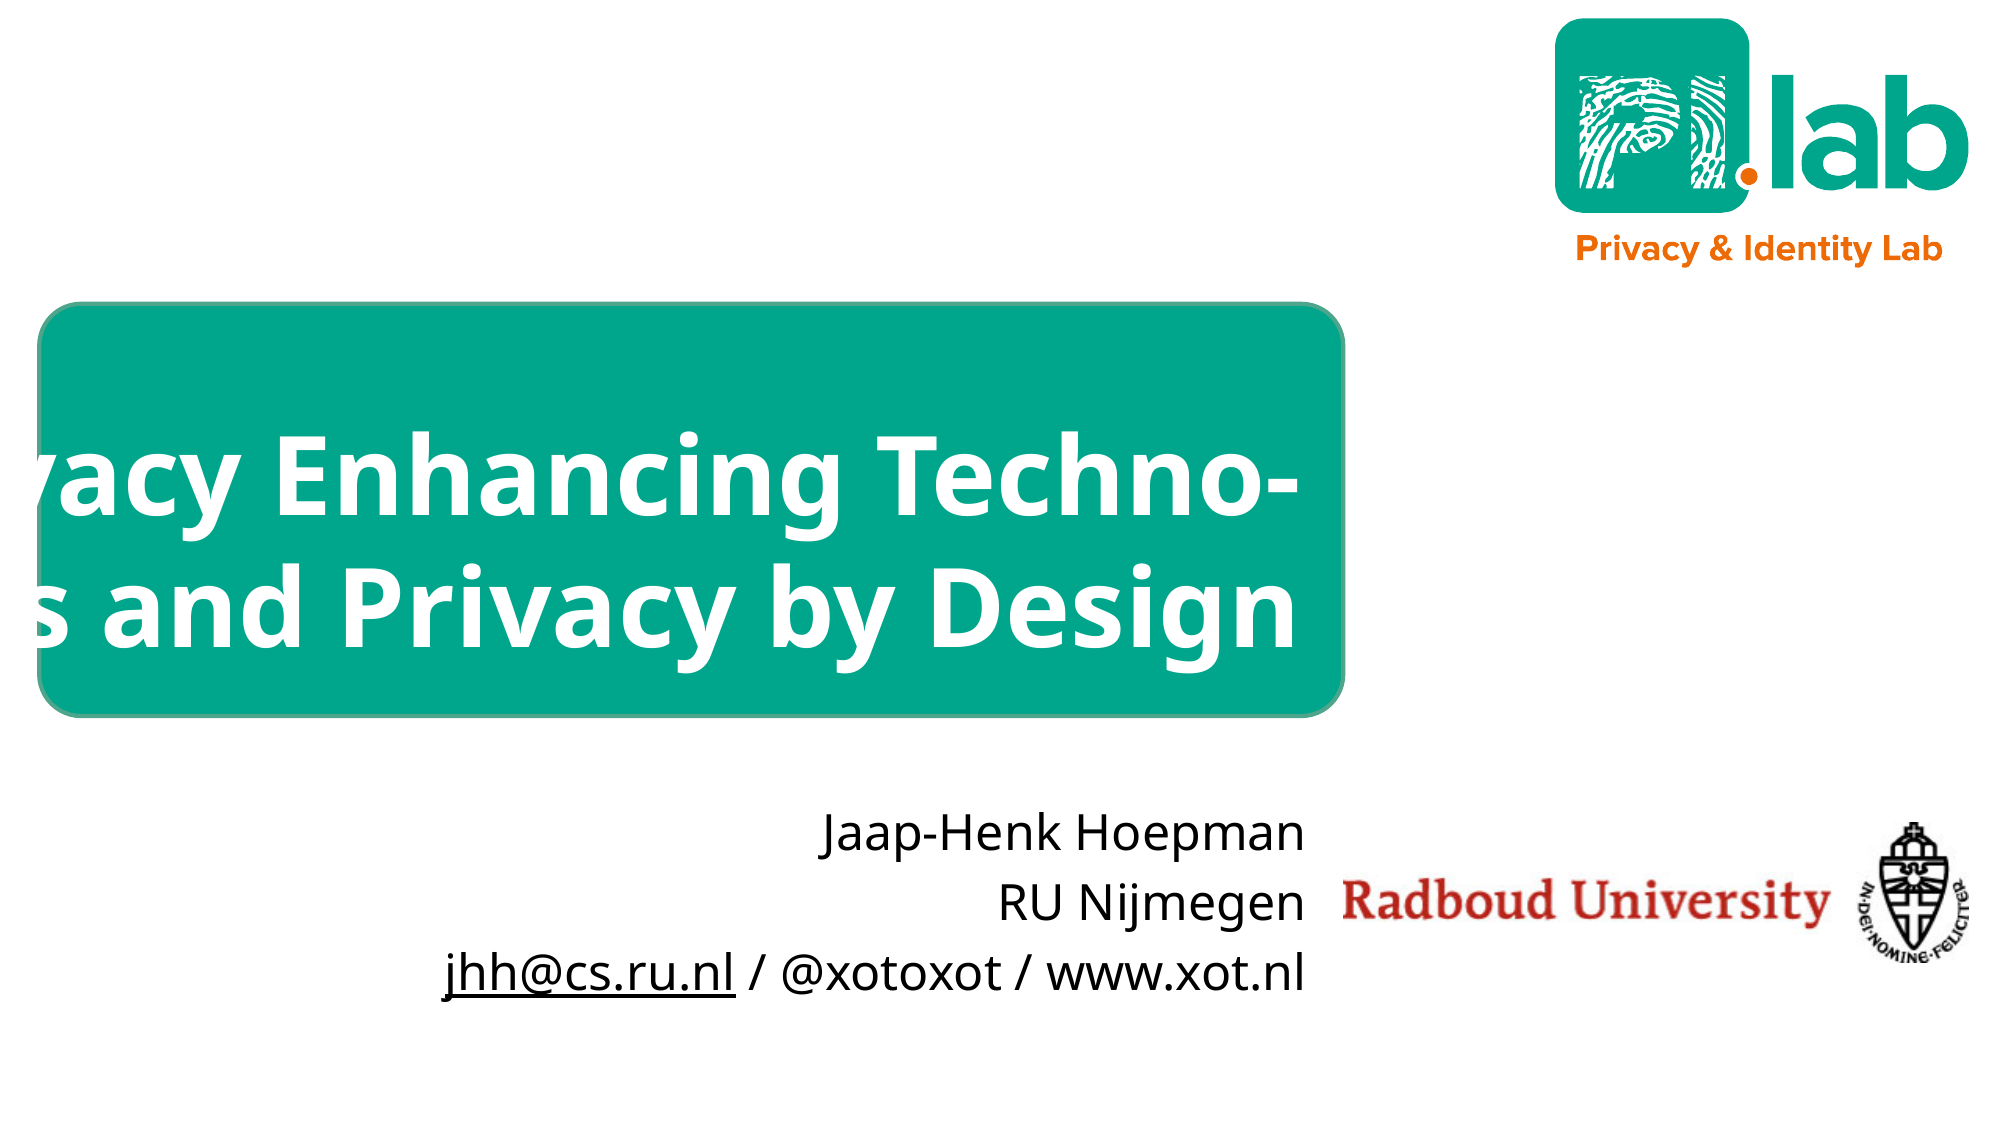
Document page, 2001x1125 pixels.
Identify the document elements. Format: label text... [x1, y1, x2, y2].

subtitle Jaap-Henk Hoepman RU Nijmegen jhh@cs.ru.nl / @xotoxot / www.xot.nl [275, 798, 1322, 1087]
title Privacy Enhancing Techno- logies and Privacy by Design [0, 349, 1317, 678]
picture [1343, 822, 1969, 964]
